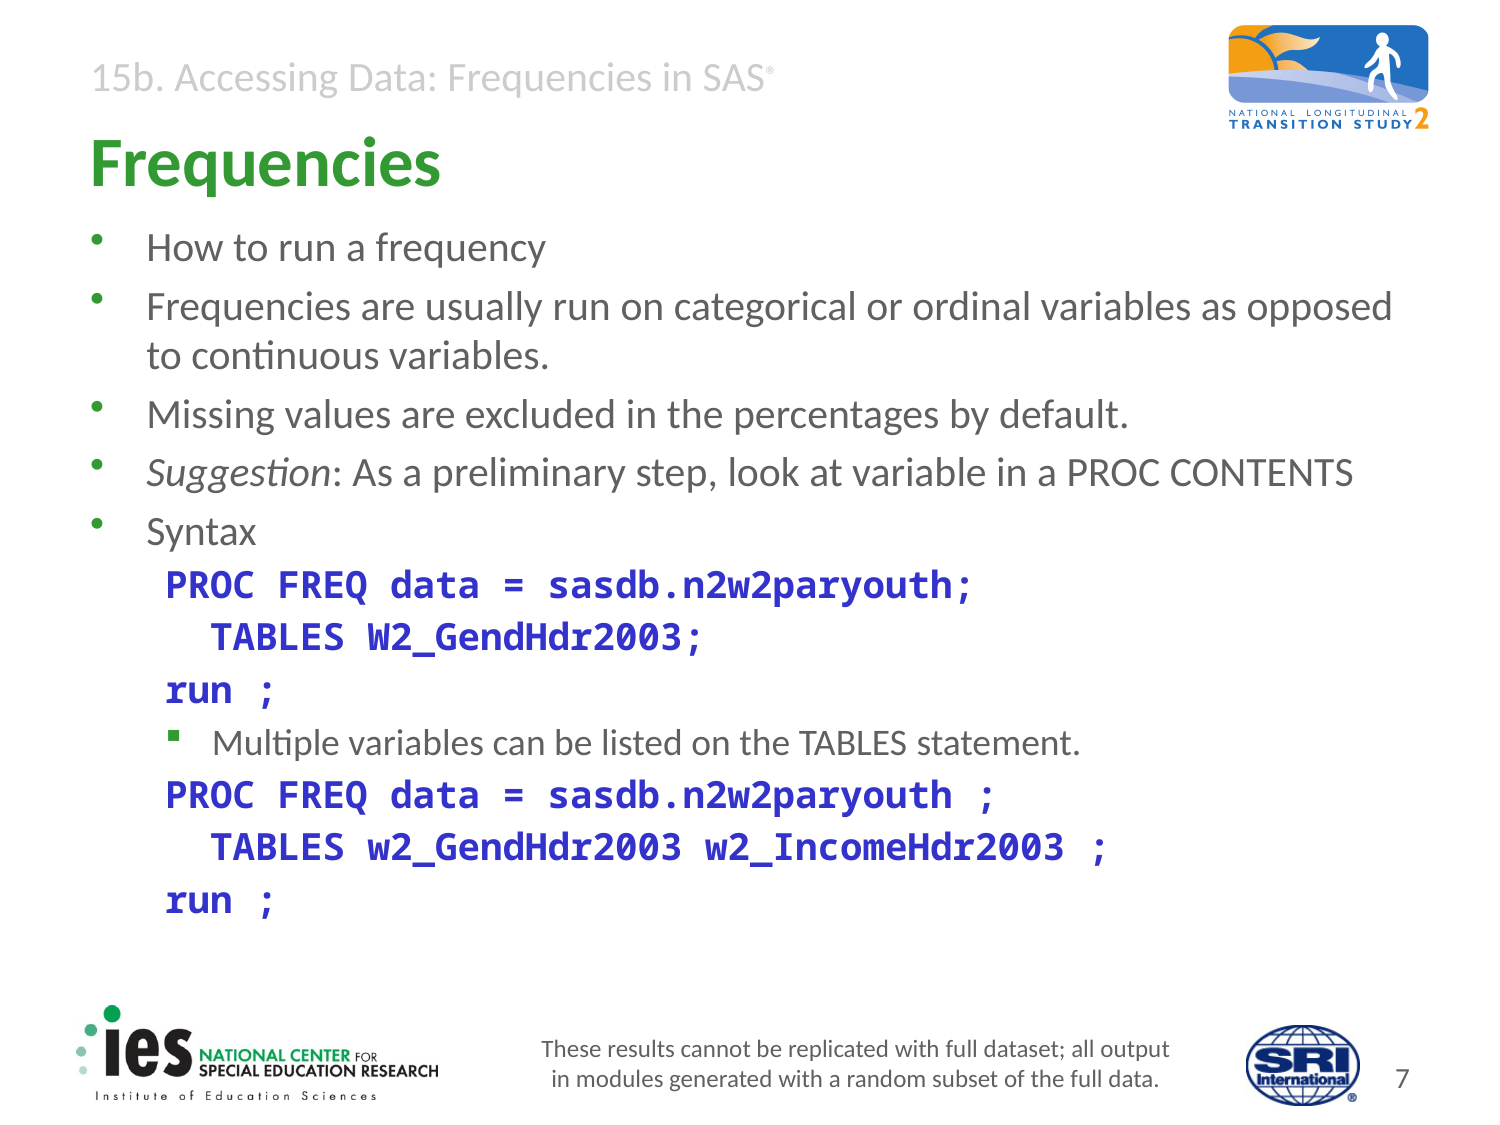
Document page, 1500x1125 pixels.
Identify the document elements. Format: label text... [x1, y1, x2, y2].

picture [1246, 1025, 1360, 1106]
list How to run a frequency Frequencies are usually run on categorical or ordinal variables as opposed to continuous variables. Missing values are excluded in the percentages by default. Suggestion: As a preliminary step, look at variable in a PROC CONTENTS Syntax PROC FREQ data = sasdb.n2w2paryouth; TABLES W2_GendHdr2003; run ; Multiple variables can be listed on the TABLES statement. PROC FREQ data = sasdb.n2w2paryouth ; TABLES w2_GendHdr2003 w2_IncomeHdr2003 ; run ; [74, 212, 1426, 956]
footer These results cannot be replicated with full dataset; all output in modules generated with a random subset of the full data. [437, 1024, 1276, 1104]
slide_number 6 [1321, 1051, 1426, 1125]
title Frequencies [74, 90, 1426, 212]
picture [76, 1005, 438, 1100]
